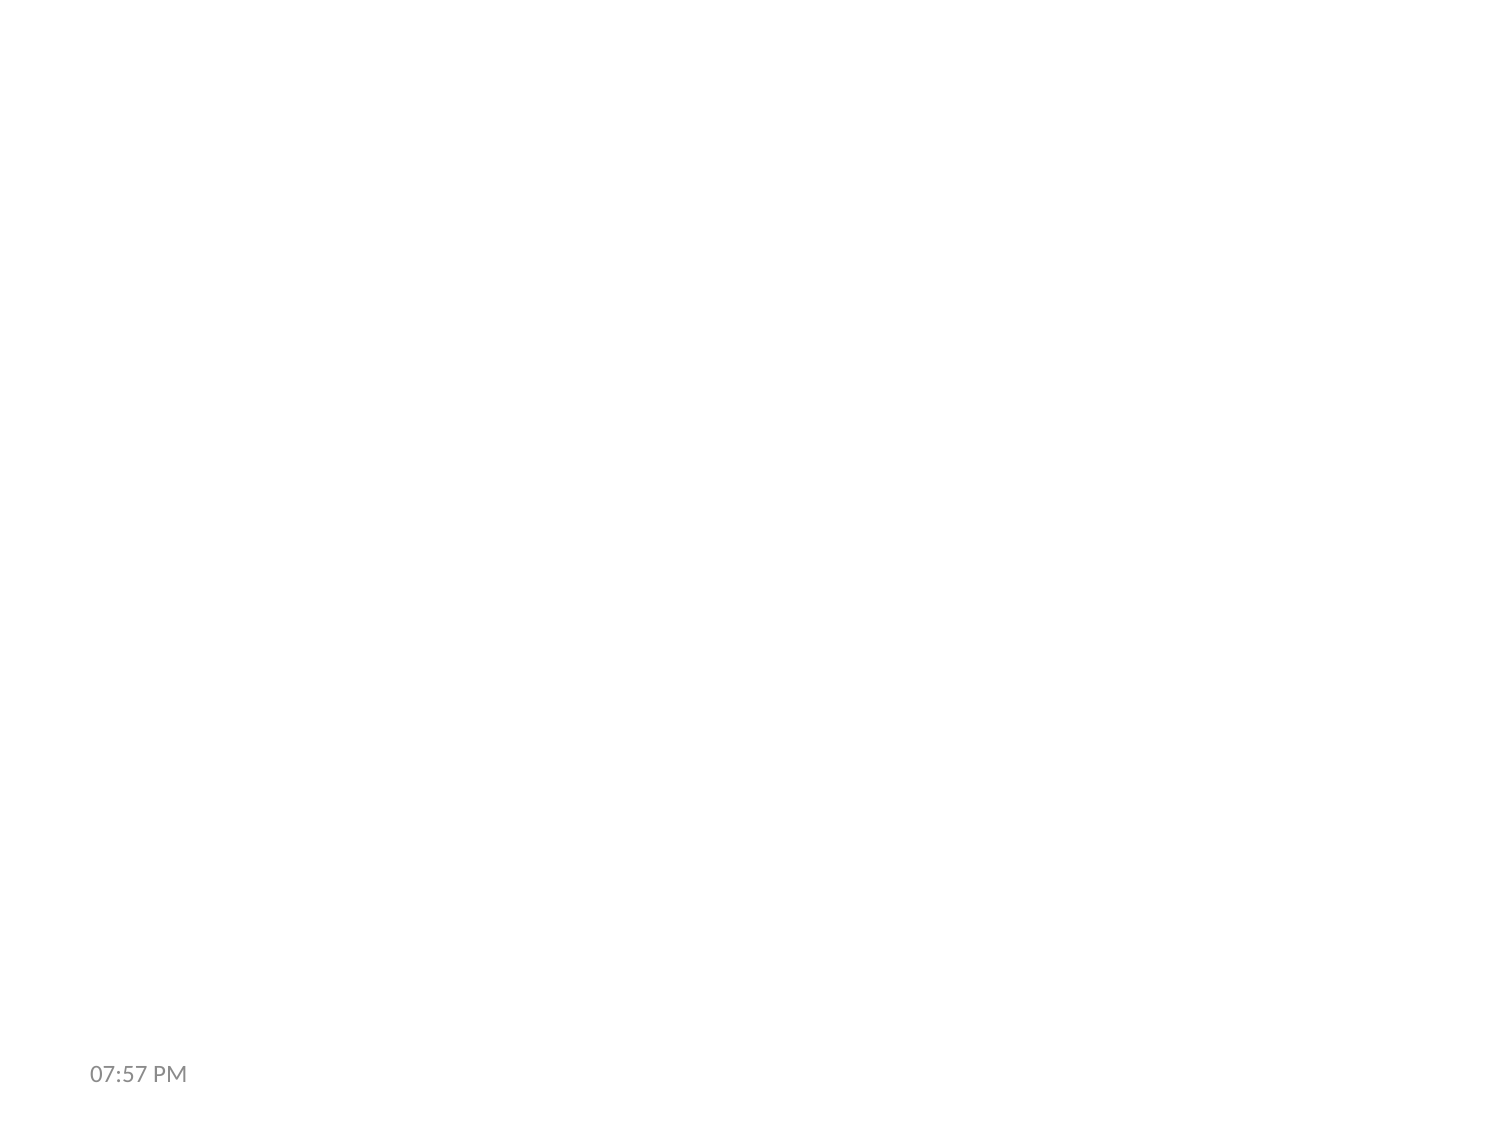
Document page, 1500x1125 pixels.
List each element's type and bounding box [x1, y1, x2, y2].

slide_number [75, 1042, 425, 1103]
